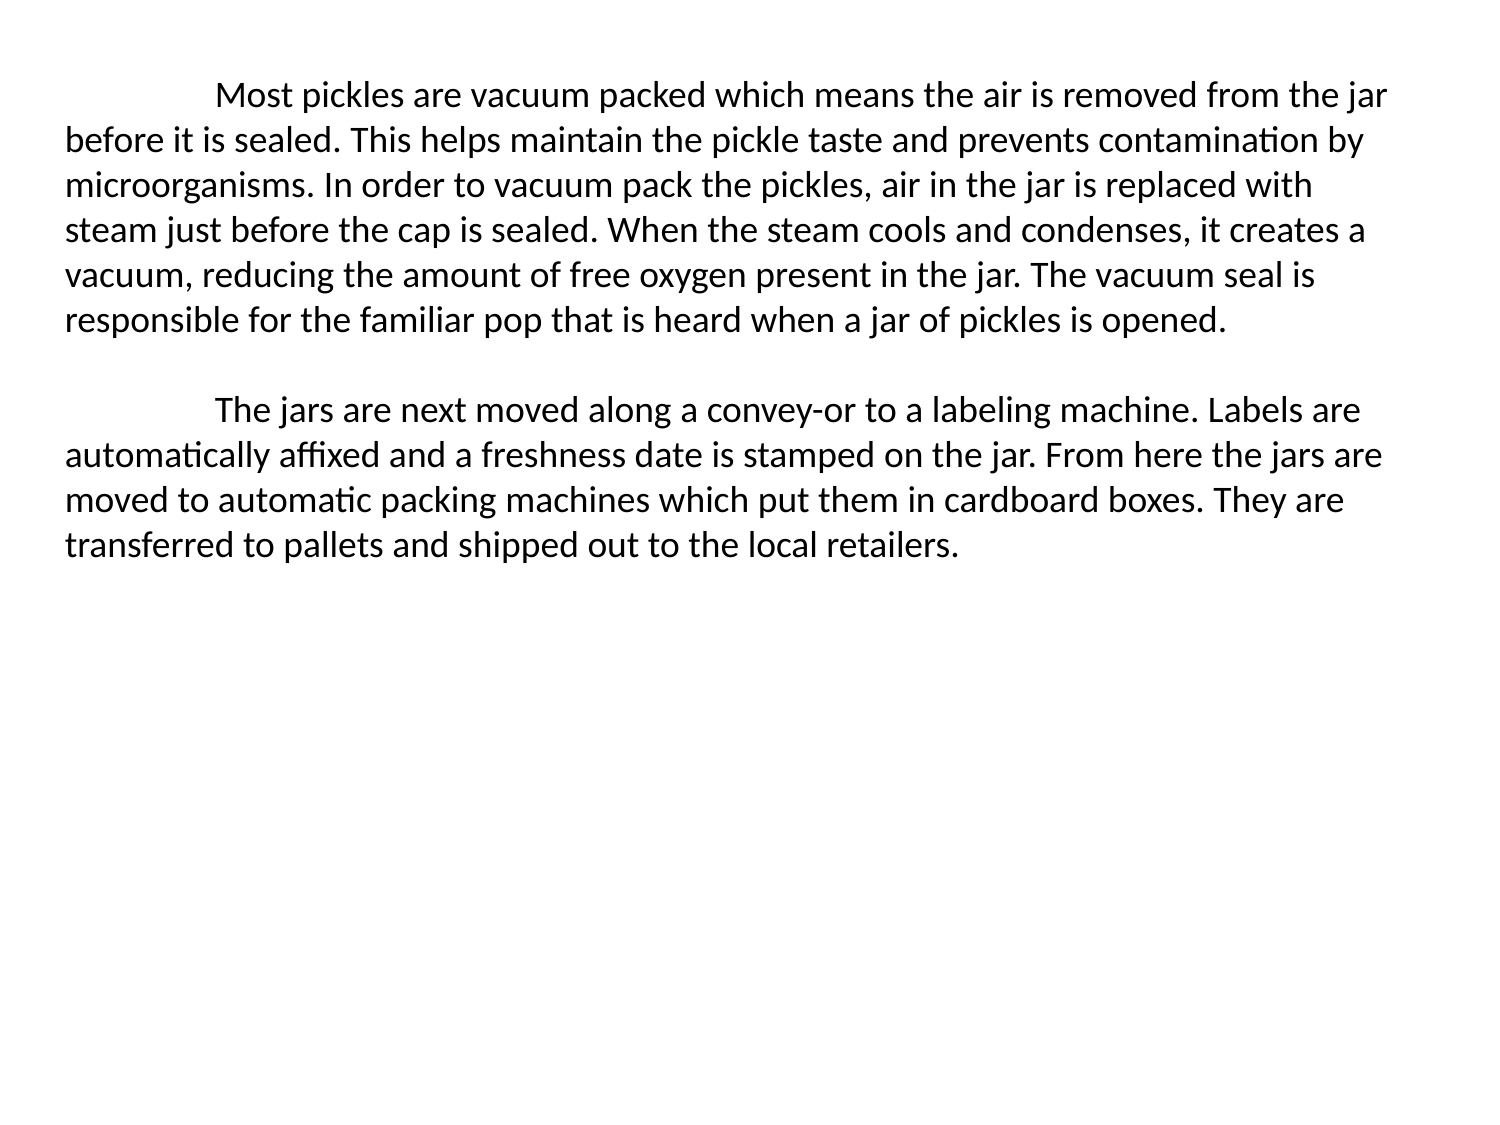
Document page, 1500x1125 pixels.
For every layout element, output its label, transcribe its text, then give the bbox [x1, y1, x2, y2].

text_box Most pickles are vacuum packed which means the air is removed from the jar before it is sealed. This helps maintain the pickle taste and prevents contamination by microorganisms. In order to vacuum pack the pickles, air in the jar is replaced with steam just before the cap is sealed. When the steam cools and condenses, it creates a vacuum, reducing the amount of free oxygen present in the jar. The vacuum seal is responsible for the familiar pop that is heard when a jar of pickles is opened. The jars are next moved along a convey-or to a labeling machine. Labels are automatically affixed and a freshness date is stamped on the jar. From here the jars are moved to automatic packing machines which put them in cardboard boxes. They are transferred to pallets and shipped out to the local retailers. [50, 62, 1425, 700]
